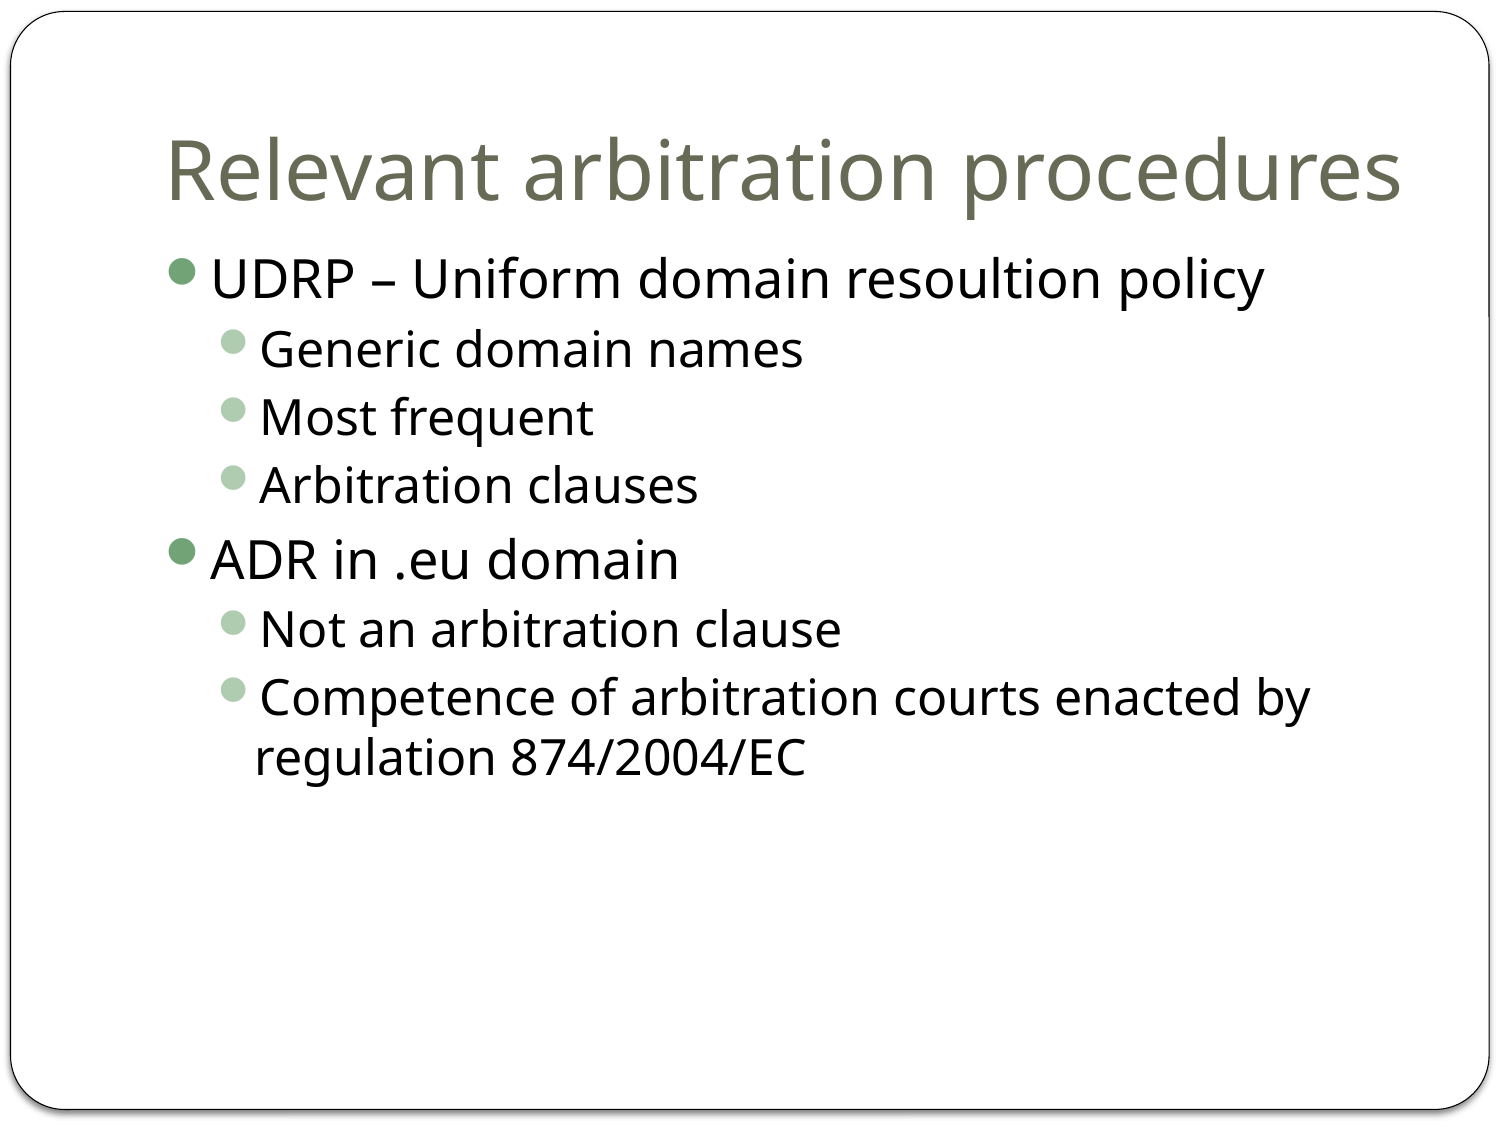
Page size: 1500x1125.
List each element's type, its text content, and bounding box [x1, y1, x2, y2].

list UDRP – Uniform domain resoultion policy Generic domain names Most frequent Arbitration clauses ADR in .eu domain Not an arbitration clause Competence of arbitration courts enacted by regulation 874/2004/EC [150, 237, 1425, 988]
title Relevant arbitration procedures [150, 45, 1425, 233]
